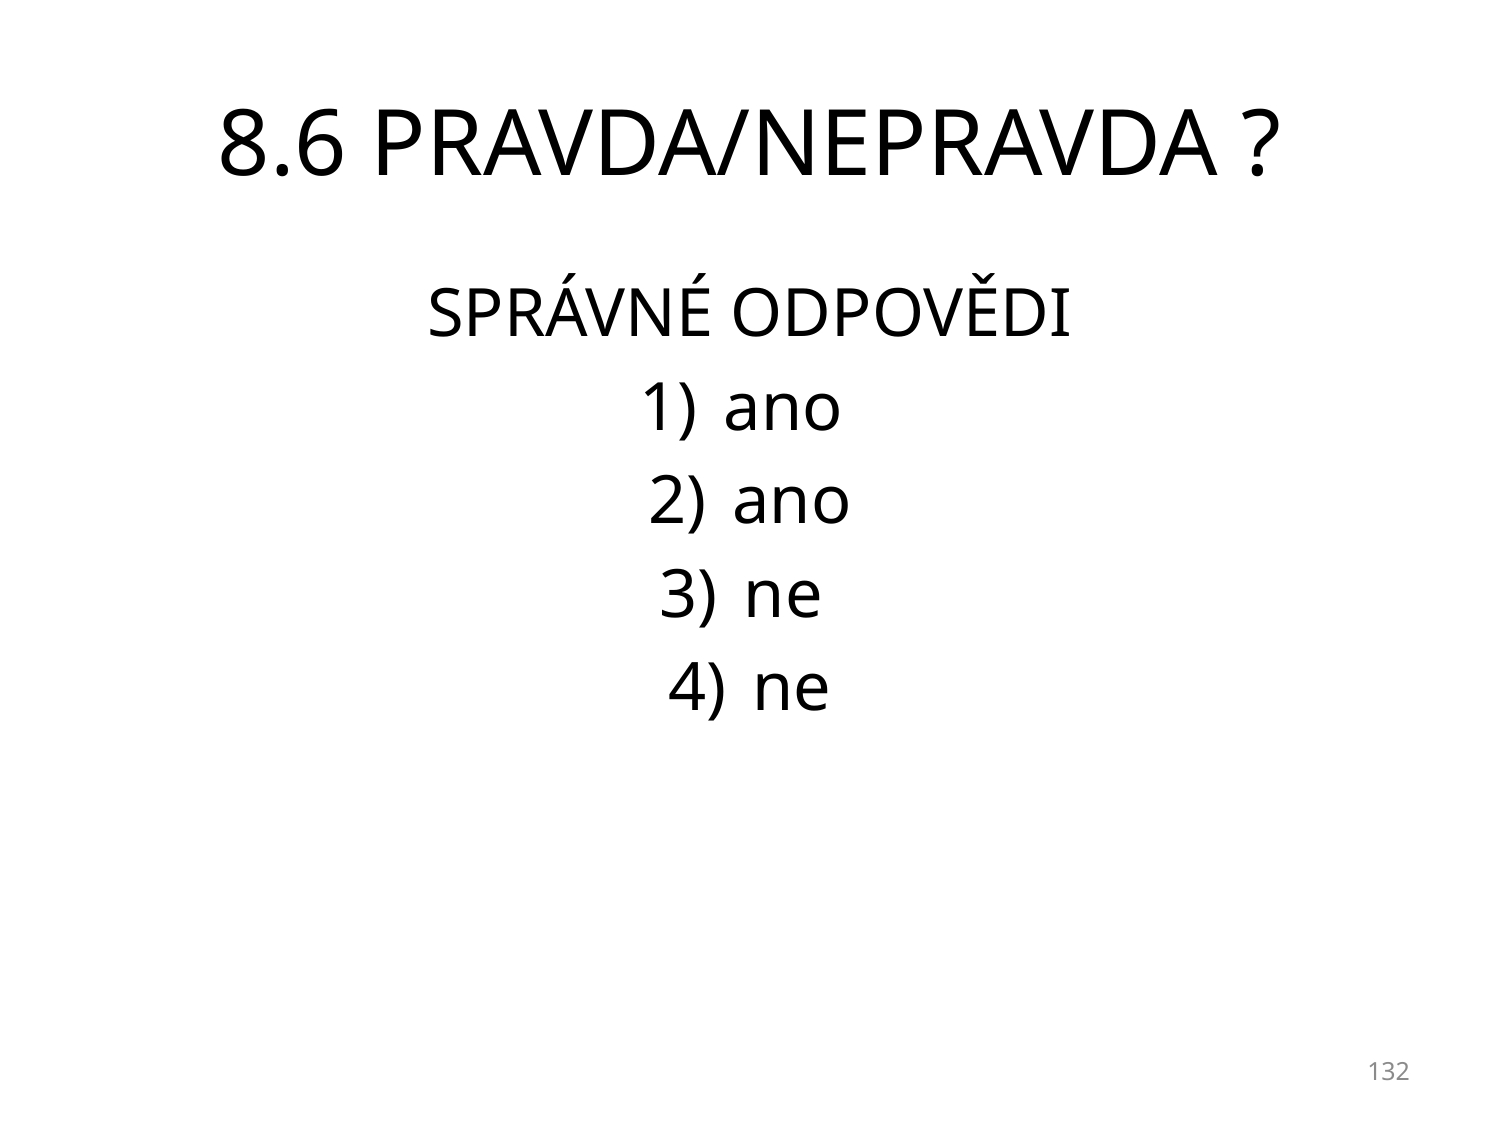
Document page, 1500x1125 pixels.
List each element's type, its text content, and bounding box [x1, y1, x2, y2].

title 8.6 PRAVDA/NEPRAVDA ? [75, 45, 1425, 233]
slide_number 132 [1074, 1042, 1425, 1103]
list SPRÁVNÉ ODPOVĚDI ano ano ne ne [75, 262, 1425, 1005]
